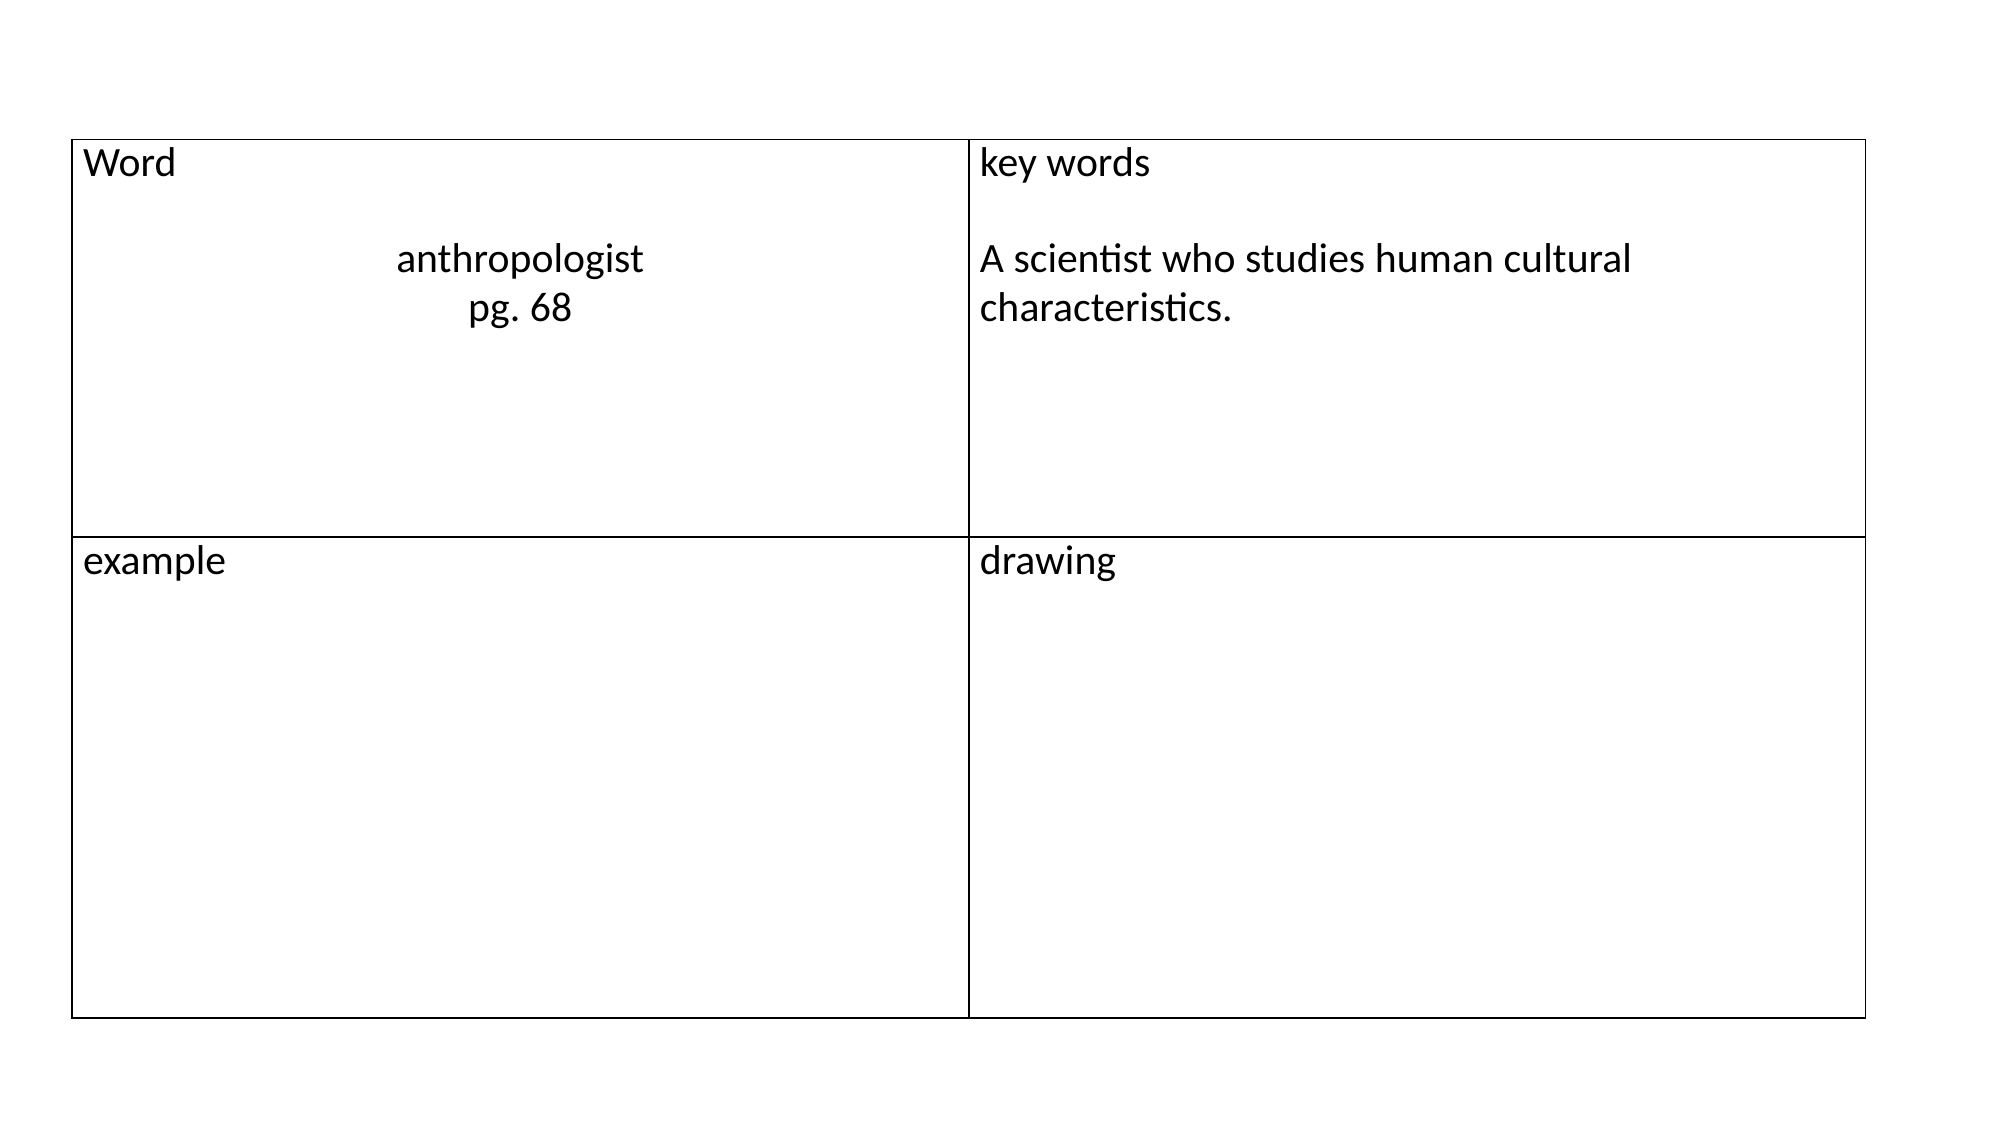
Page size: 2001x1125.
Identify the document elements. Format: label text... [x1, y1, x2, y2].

table_cell drawing [970, 538, 1865, 1017]
table_header Word anthropologist pg. 68 [73, 140, 968, 536]
table_header key words A scientist who studies human cultural characteristics. [970, 140, 1865, 536]
table_cell example [73, 538, 968, 1017]
